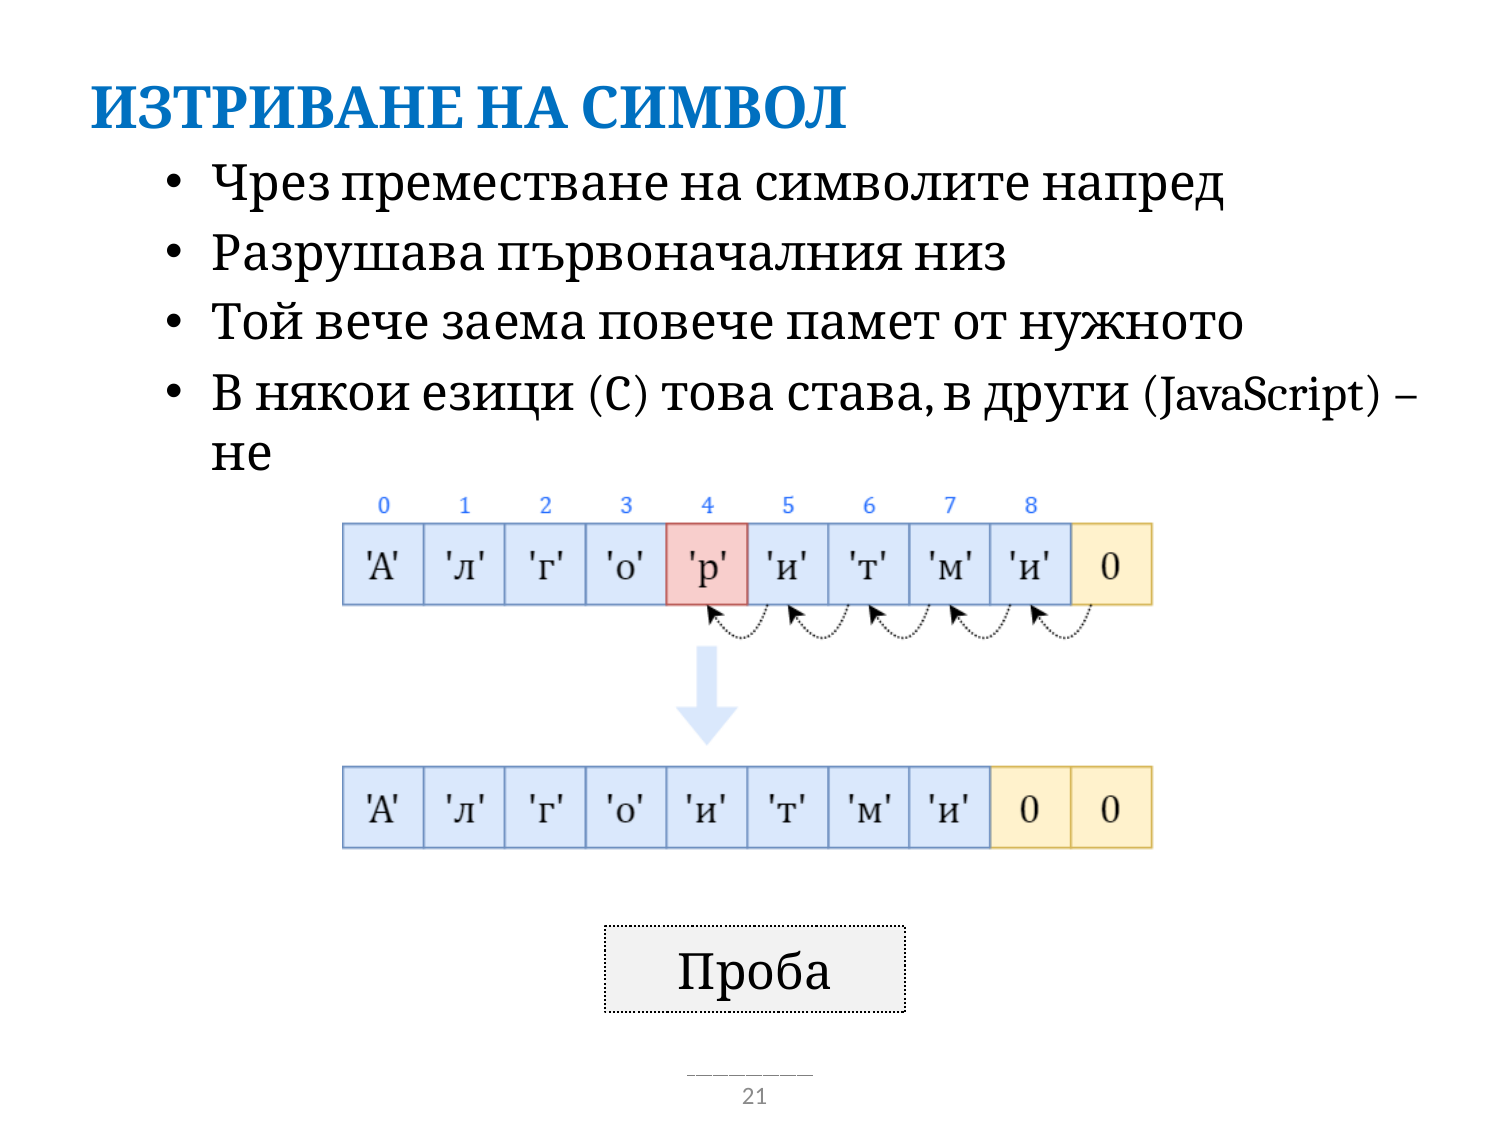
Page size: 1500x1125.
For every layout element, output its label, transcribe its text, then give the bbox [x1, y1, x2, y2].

picture [341, 462, 1155, 851]
slide_number 21 [579, 1065, 930, 1125]
text_box Проба [603, 924, 907, 1014]
list Изтриване на символ Чрез преместване на символите напред Разрушава първоначалния низ Той вече заема повече памет от нужното В някои езици (C) това става, в други (JavaScript) – не [75, 62, 1450, 1063]
